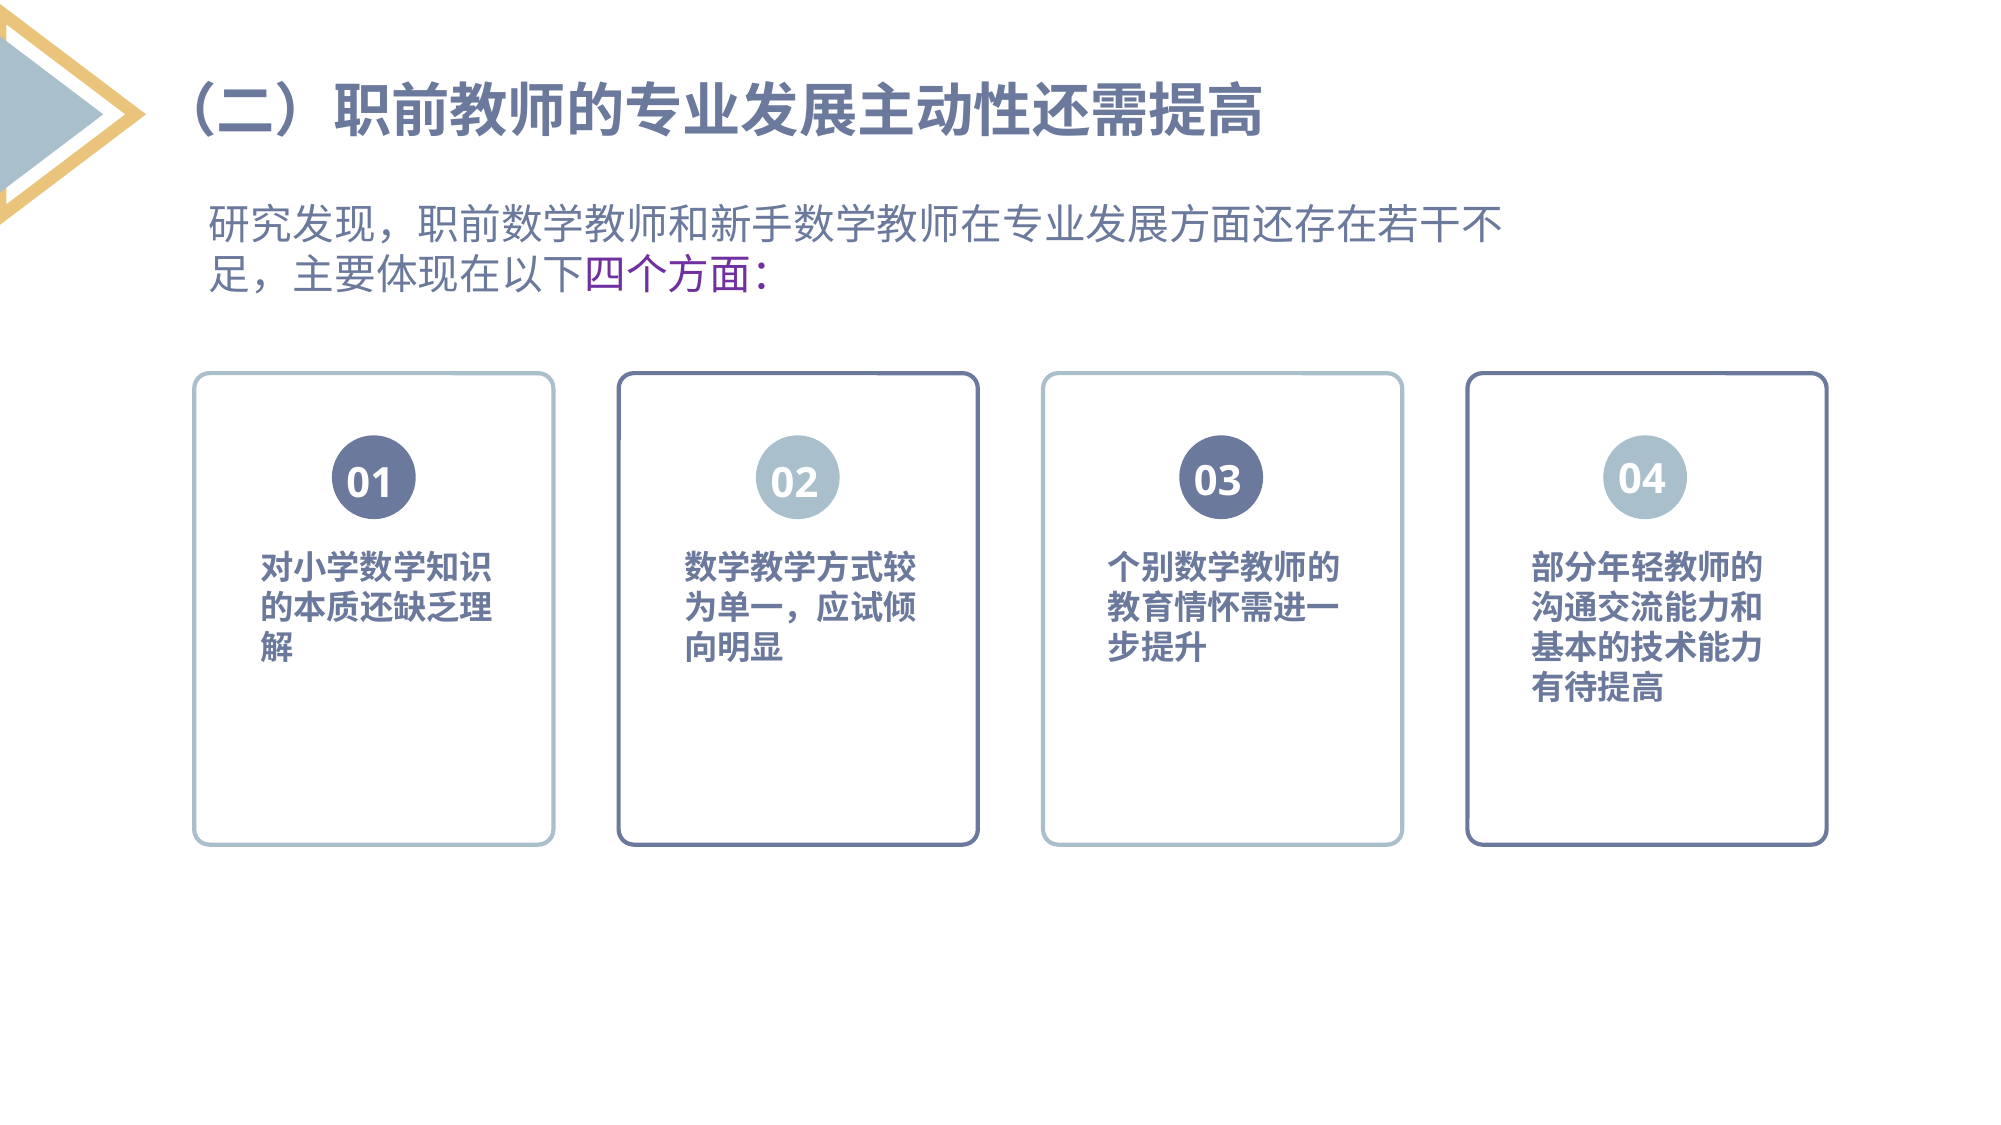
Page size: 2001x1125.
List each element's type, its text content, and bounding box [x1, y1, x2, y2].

text_box [1467, 373, 1827, 845]
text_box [1511, 435, 1799, 695]
text_box [0, 34, 105, 194]
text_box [664, 435, 951, 695]
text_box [240, 435, 527, 695]
text_box [1043, 373, 1403, 845]
text_box （二）职前教师的专业发展主动性还需提高 [143, 65, 1293, 210]
text_box 研究发现，职前数学教师和新手数学教师在专业发展方面还存在若干不足，主要体现在以下四个方面： [194, 190, 1524, 306]
text_box [194, 373, 554, 845]
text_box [1087, 435, 1375, 695]
text_box [0, 10, 138, 219]
text_box [618, 373, 978, 845]
